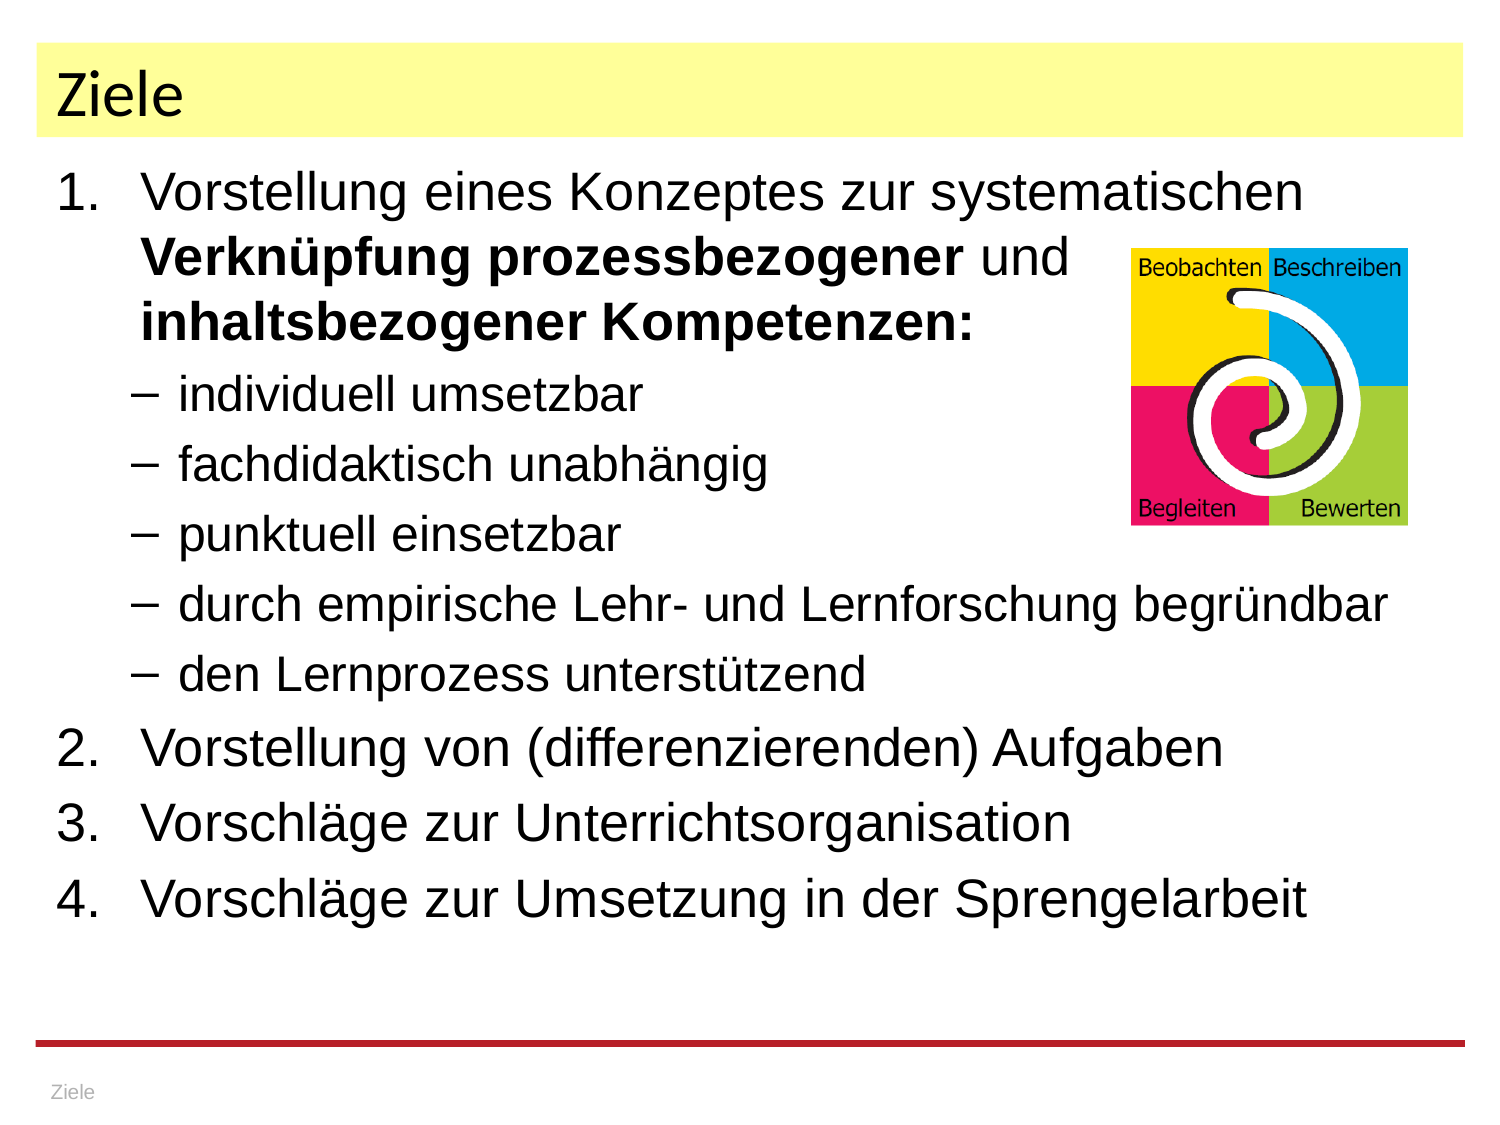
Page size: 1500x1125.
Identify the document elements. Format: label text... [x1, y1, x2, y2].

footer Ziele [35, 1061, 768, 1122]
title Ziele [41, 42, 1459, 149]
picture [1127, 243, 1410, 529]
list Vorstellung eines Konzeptes zur systematischen Verknüpfung prozessbezogener und inhaltsbezogener Kompetenzen: individuell umsetzbar fachdidaktisch unabhängig punktuell einsetzbar durch empirische Lehr- und Lernforschung begründbar den Lernprozess unterstützend Vorstellung von (differenzierenden) Aufgaben Vorschläge zur Unterrichtsorganisation Vorschläge zur Umsetzung in der Sprengelarbeit [41, 149, 1459, 1024]
